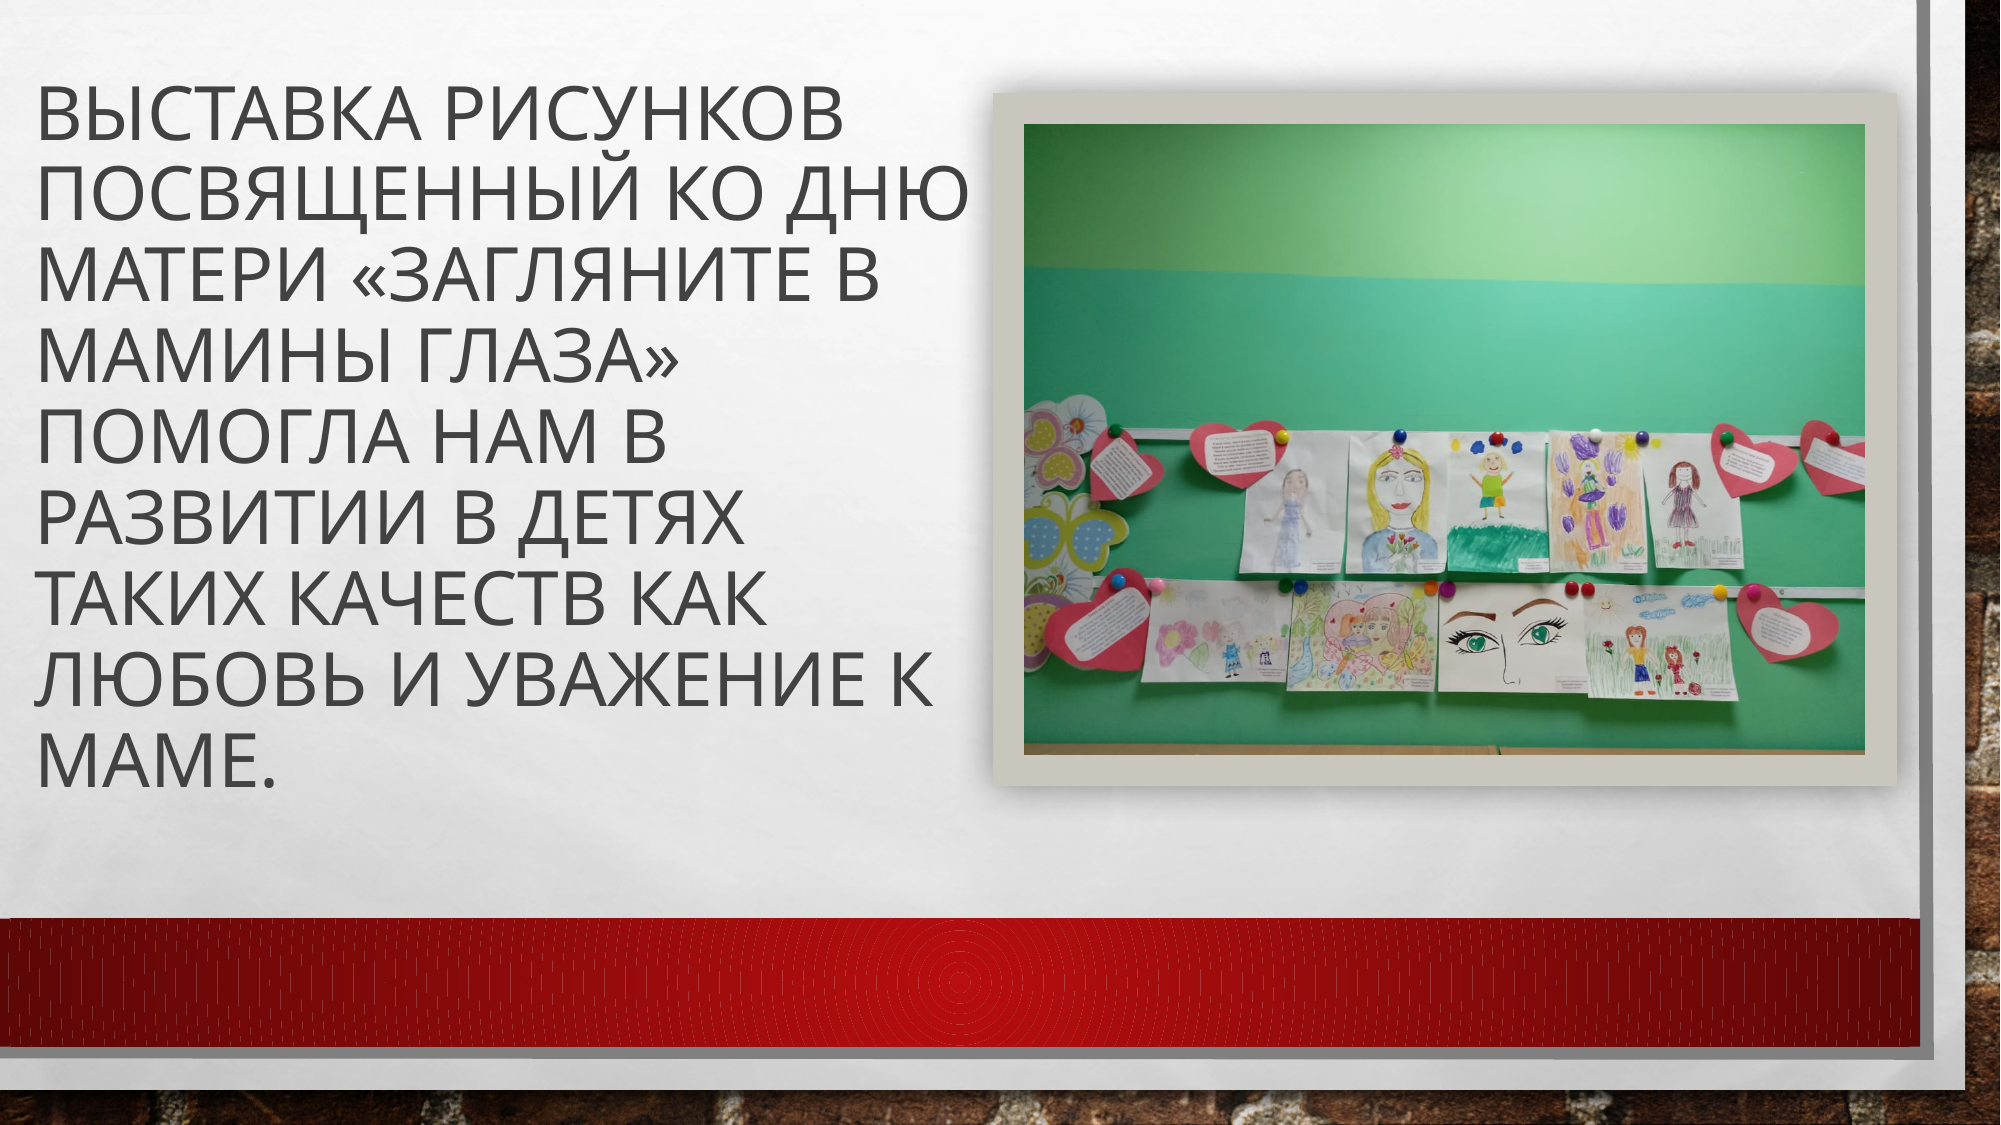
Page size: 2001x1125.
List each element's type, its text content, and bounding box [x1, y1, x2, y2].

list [1023, 123, 1866, 756]
picture [0, 0, 2000, 1125]
title Выставка рисунков посвященный ко дню матери «Загляните в мамины глаза» помогла нам в развитии в детях таких качеств как любовь и уважение к маме. [19, 266, 966, 613]
